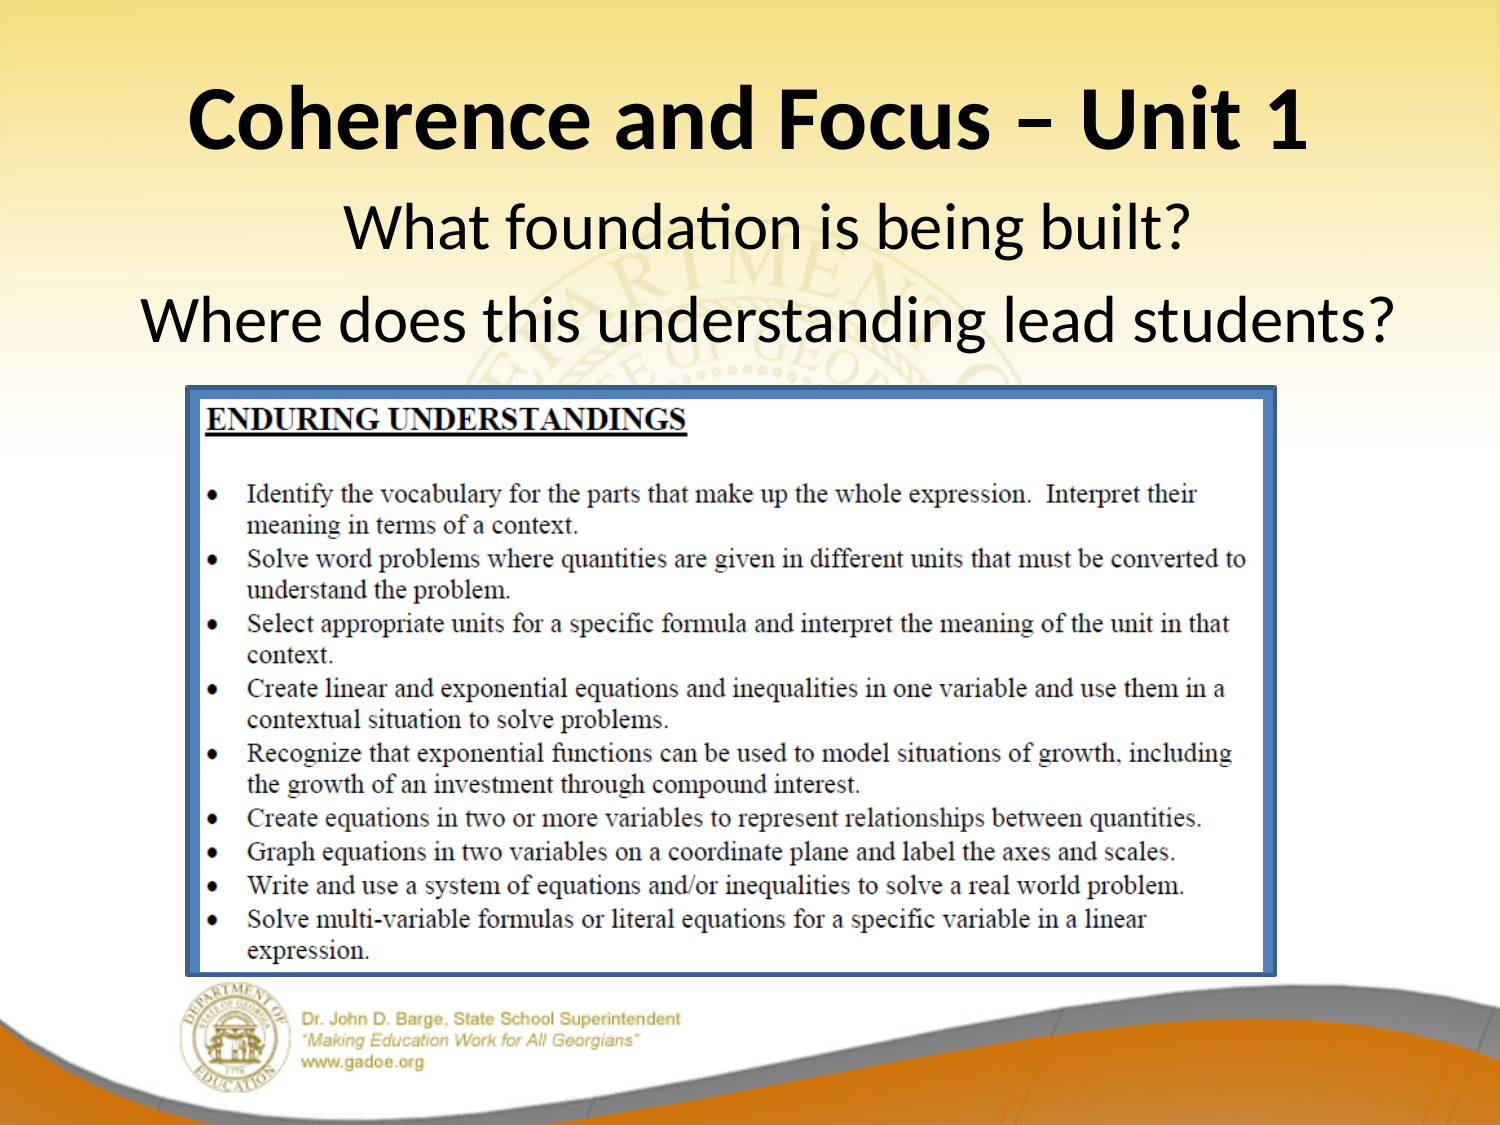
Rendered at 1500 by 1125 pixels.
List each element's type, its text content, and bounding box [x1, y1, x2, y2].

picture [0, 0, 1500, 1125]
subtitle What foundation is being built? Where does this understanding lead students? [99, 174, 1438, 938]
title Coherence and Focus – Unit 1 [112, 49, 1388, 174]
text_box [185, 385, 1277, 977]
